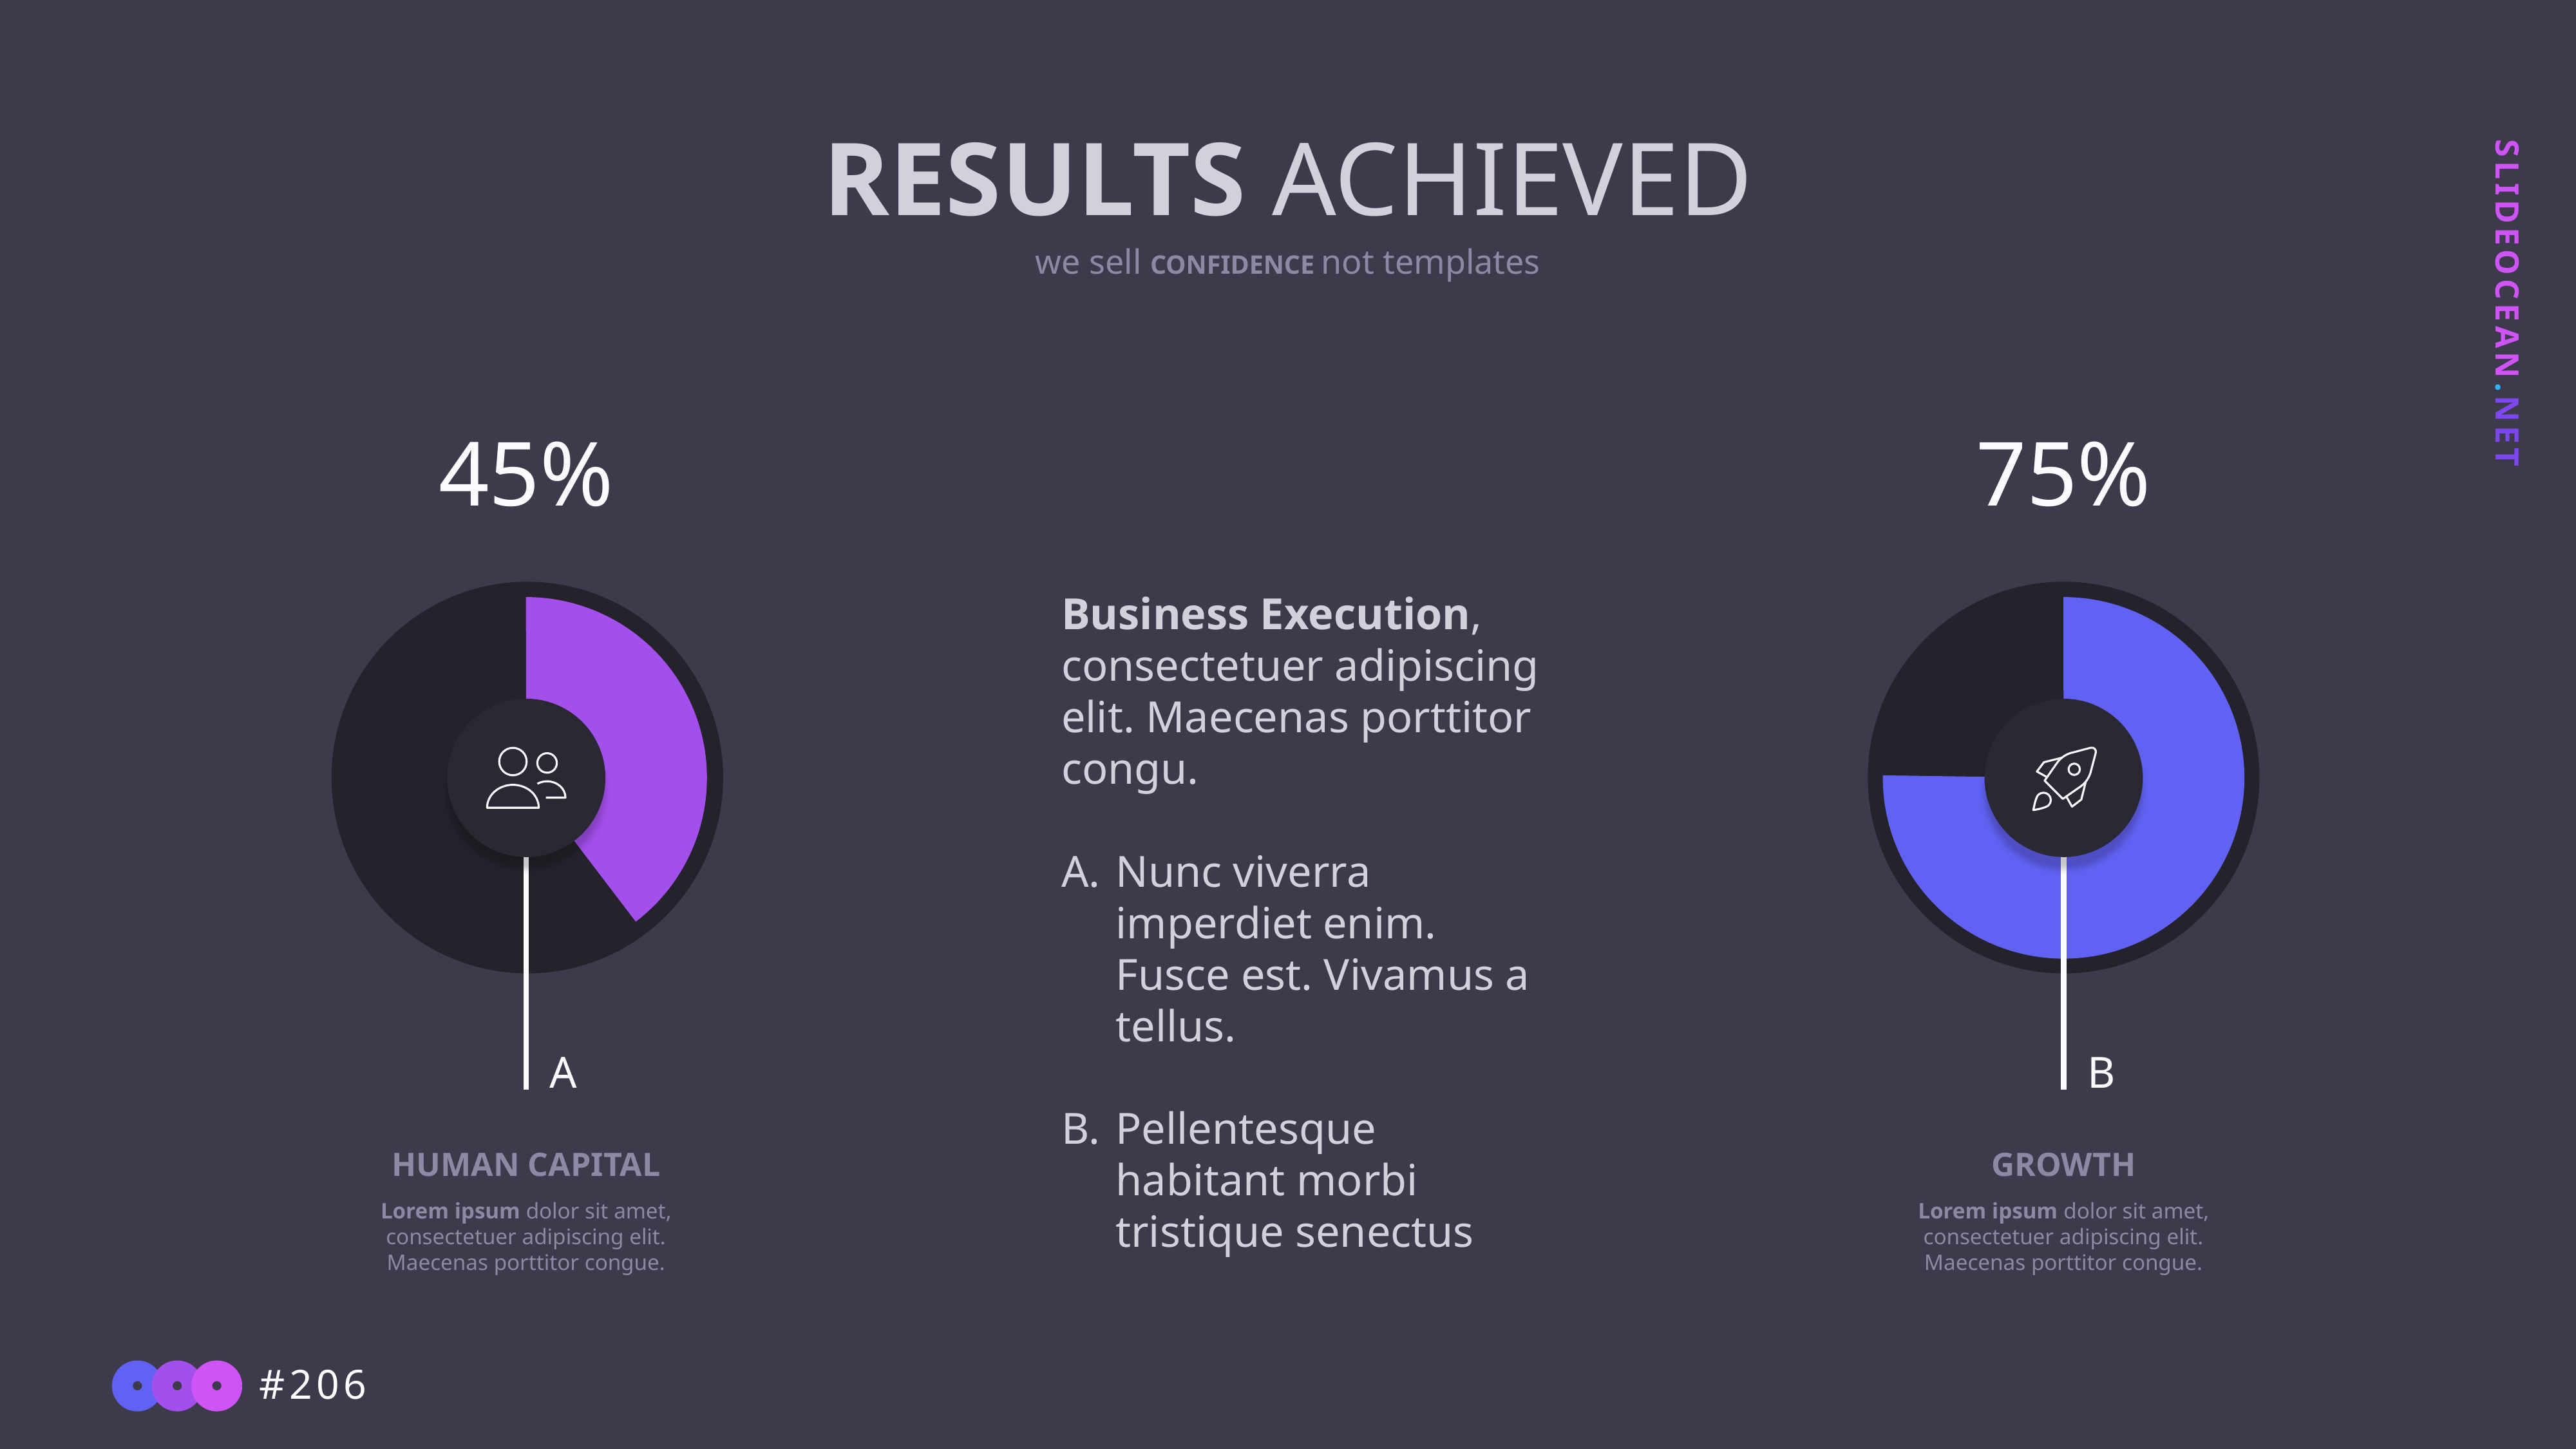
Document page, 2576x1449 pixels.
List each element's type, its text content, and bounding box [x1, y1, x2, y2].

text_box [1867, 581, 2260, 974]
text_box A [540, 1040, 640, 1101]
text_box 75% [1911, 412, 2217, 529]
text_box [357, 1139, 696, 1281]
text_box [1894, 1139, 2233, 1281]
text_box RESULTS ACHIEVED [813, 110, 1763, 241]
text_box we sell CONFIDENCE not templates [1026, 241, 1550, 285]
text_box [1984, 698, 2143, 1090]
text_box B [2078, 1040, 2177, 1101]
text_box 45% [374, 412, 679, 529]
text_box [331, 581, 724, 974]
text_box #206 [259, 1359, 402, 1408]
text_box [446, 698, 606, 1090]
text_box Business Execution, consectetuer adipiscing elit. Maecenas porttitor congu. Nunc viverra imperdiet enim. Fusce est. Vivamus a tellus. Pellentesque habitant morbi tristique senectus [1052, 582, 1560, 1364]
